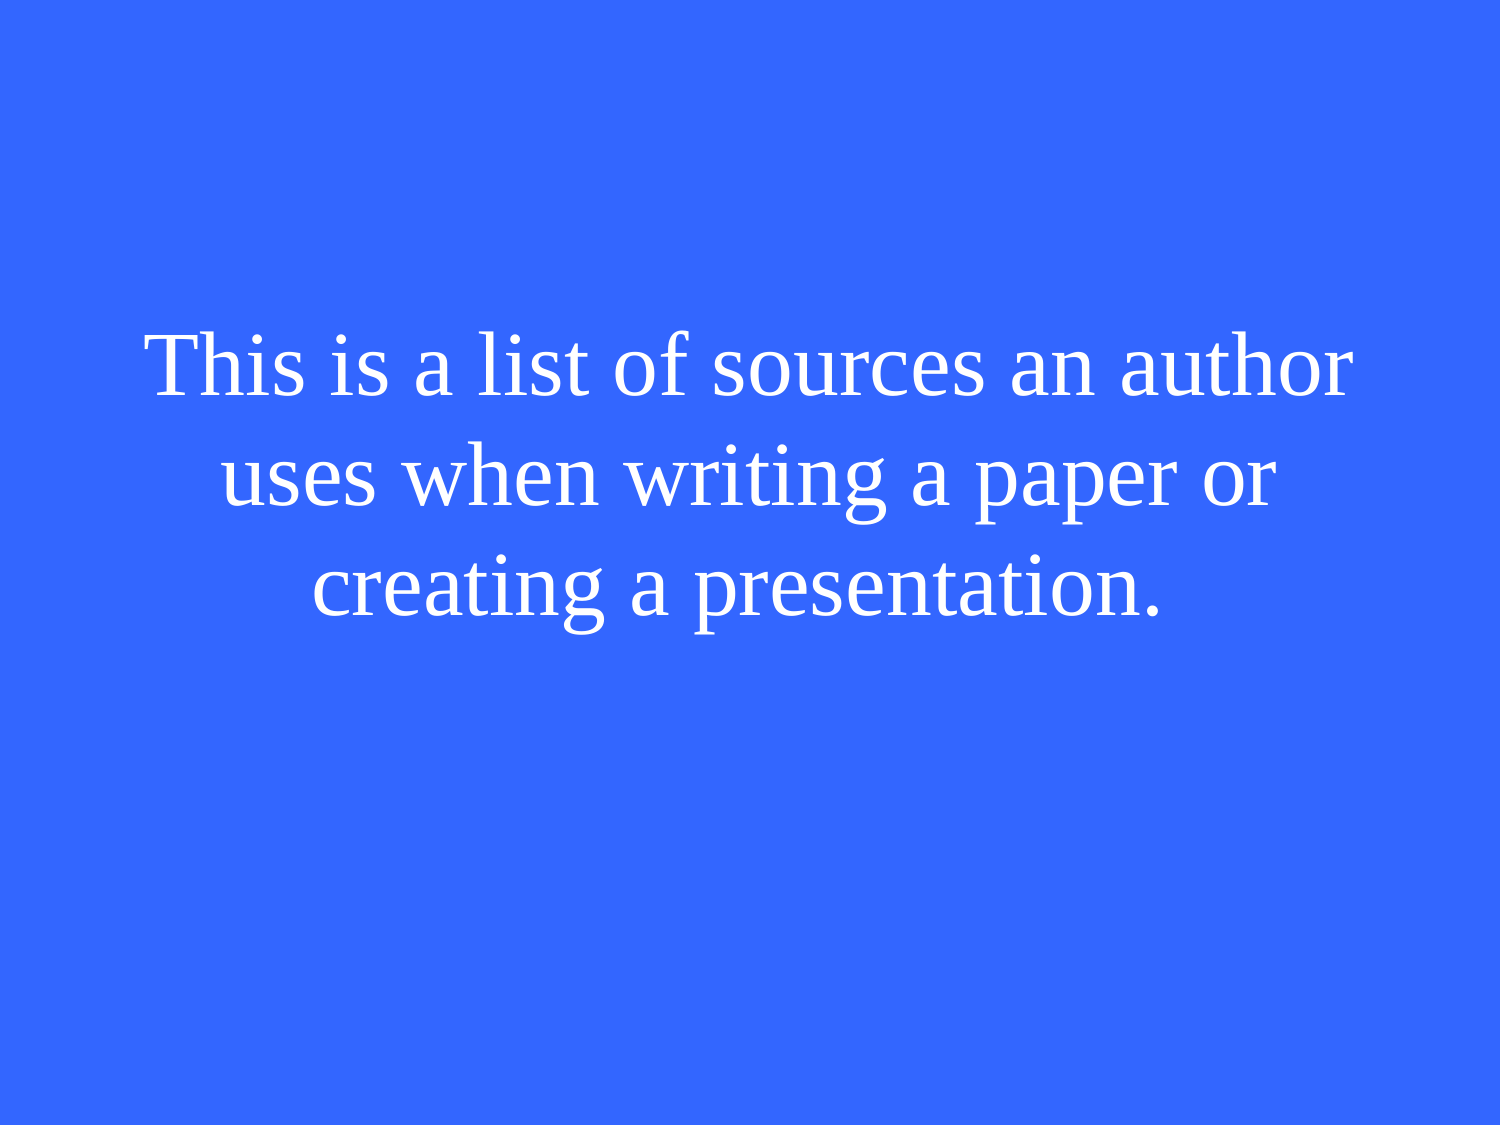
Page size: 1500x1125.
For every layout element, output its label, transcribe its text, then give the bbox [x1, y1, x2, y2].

title This is a list of sources an author uses when writing a paper or creating a presentation. [112, 374, 1388, 563]
